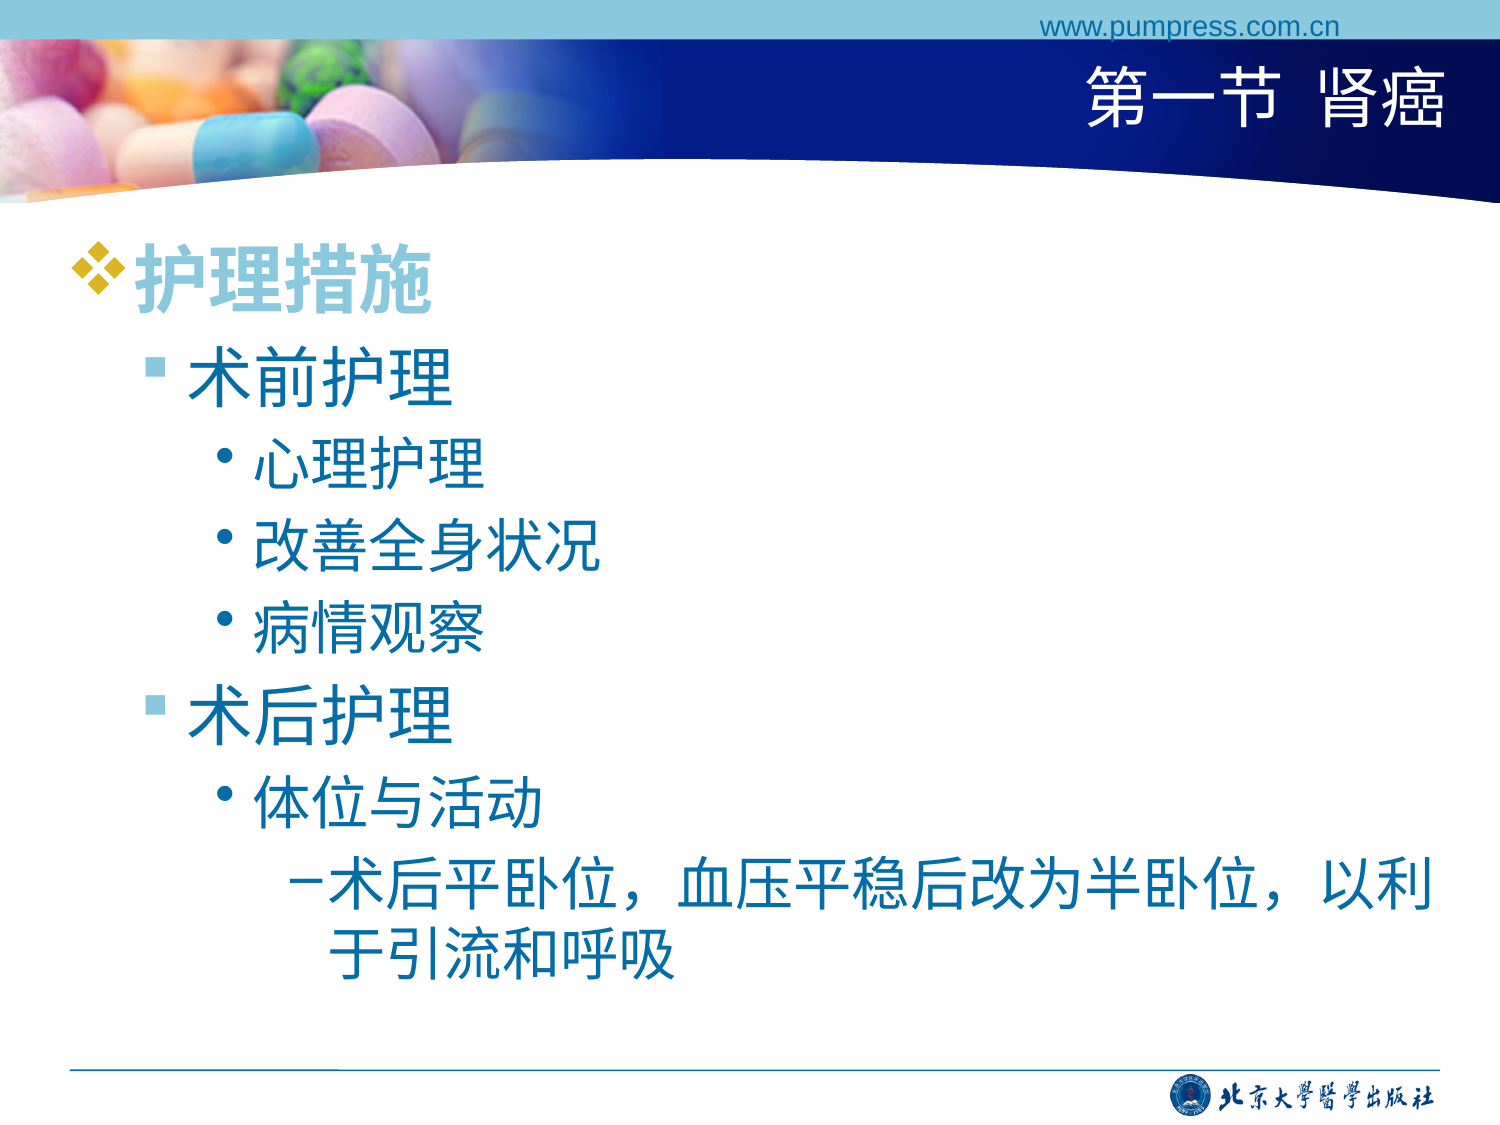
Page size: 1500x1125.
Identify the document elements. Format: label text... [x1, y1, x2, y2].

picture [1170, 1074, 1436, 1118]
title 第一节 肾癌 [137, 49, 1463, 143]
slide_number www.pumpress.com.cn [1025, 0, 1463, 38]
picture [0, 40, 1500, 203]
list 护理措施 术前护理 心理护理 改善全身状况 病情观察 术后护理 体位与活动 术后平卧位，血压平稳后改为半卧位，以利于引流和呼吸 [49, 224, 1463, 1026]
